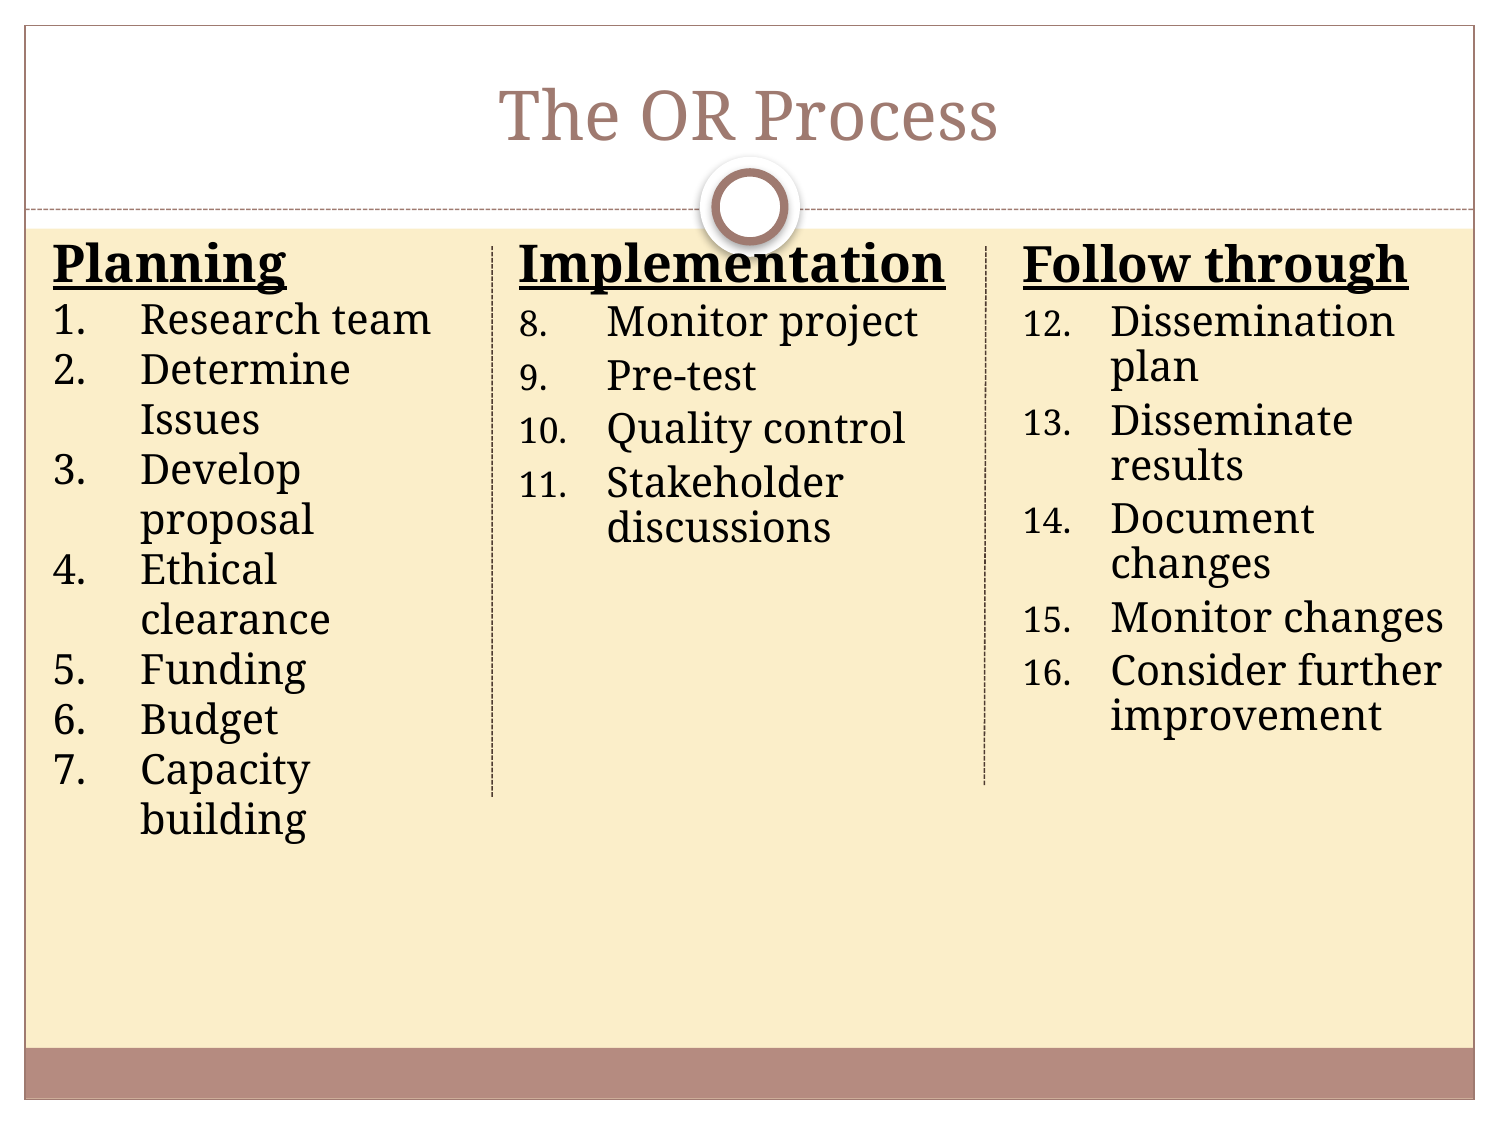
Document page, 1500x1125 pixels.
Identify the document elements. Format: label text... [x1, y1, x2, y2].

list Follow through Dissemination plan Disseminate results Document changes Monitor changes Consider further improvement [1007, 224, 1466, 994]
text_box Planning Research team Determine Issues Develop proposal Ethical clearance Funding Budget Capacity building [37, 222, 481, 991]
title The OR Process [49, 37, 1450, 163]
list Implementation Monitor project Pre-test Quality control Stakeholder discussions [503, 222, 973, 991]
